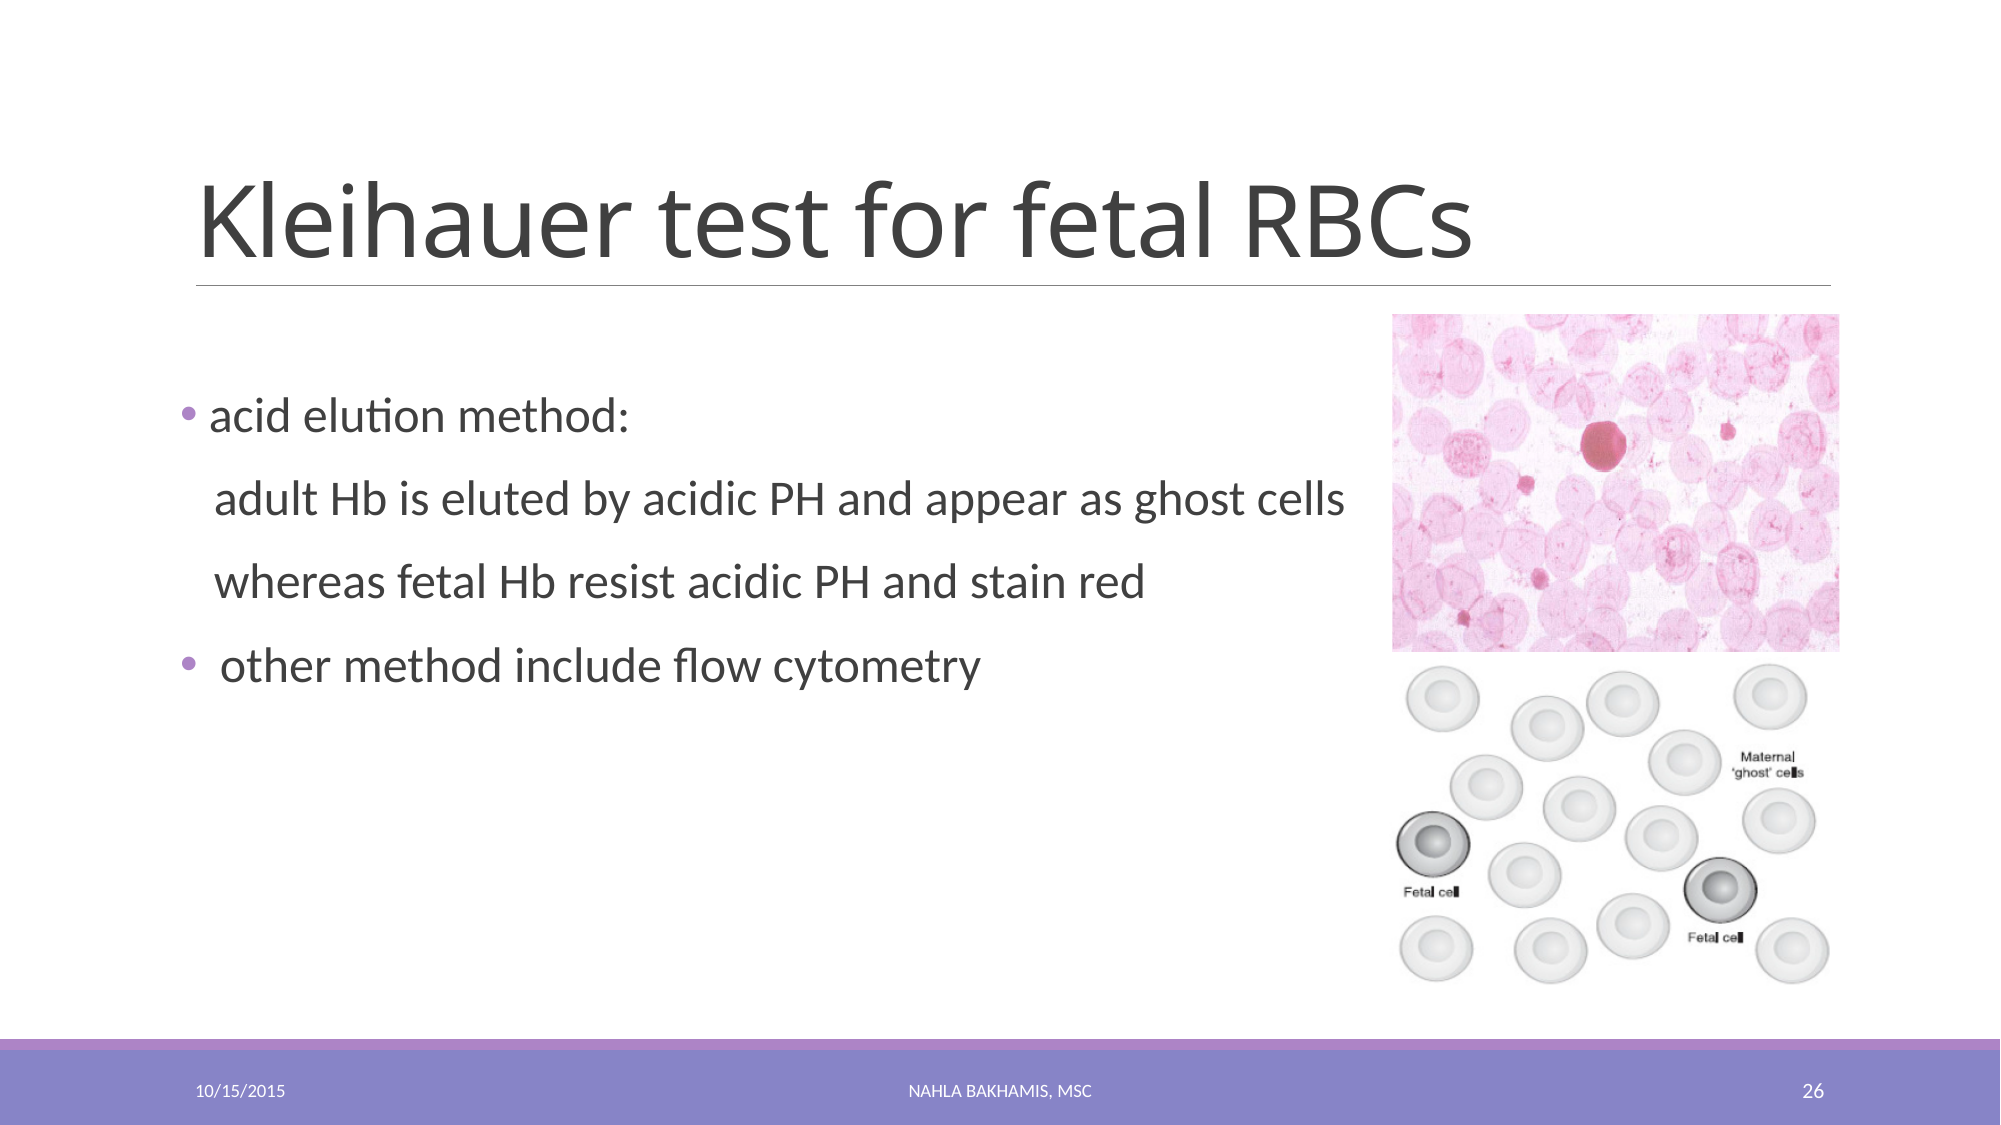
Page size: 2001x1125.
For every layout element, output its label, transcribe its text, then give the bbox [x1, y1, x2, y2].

picture [1387, 313, 1840, 996]
slide_number 26 [1624, 1059, 1840, 1120]
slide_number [180, 1059, 586, 1120]
list acid elution method: adult Hb is eluted by acidic PH and appear as ghost cells whereas fetal Hb resist acidic PH and stain red other method include flow cytometry [180, 302, 1830, 963]
title Kleihauer test for fetal RBCs [180, 47, 1830, 285]
footer NAHLA BAKHAMIS, MSc [604, 1059, 1396, 1120]
